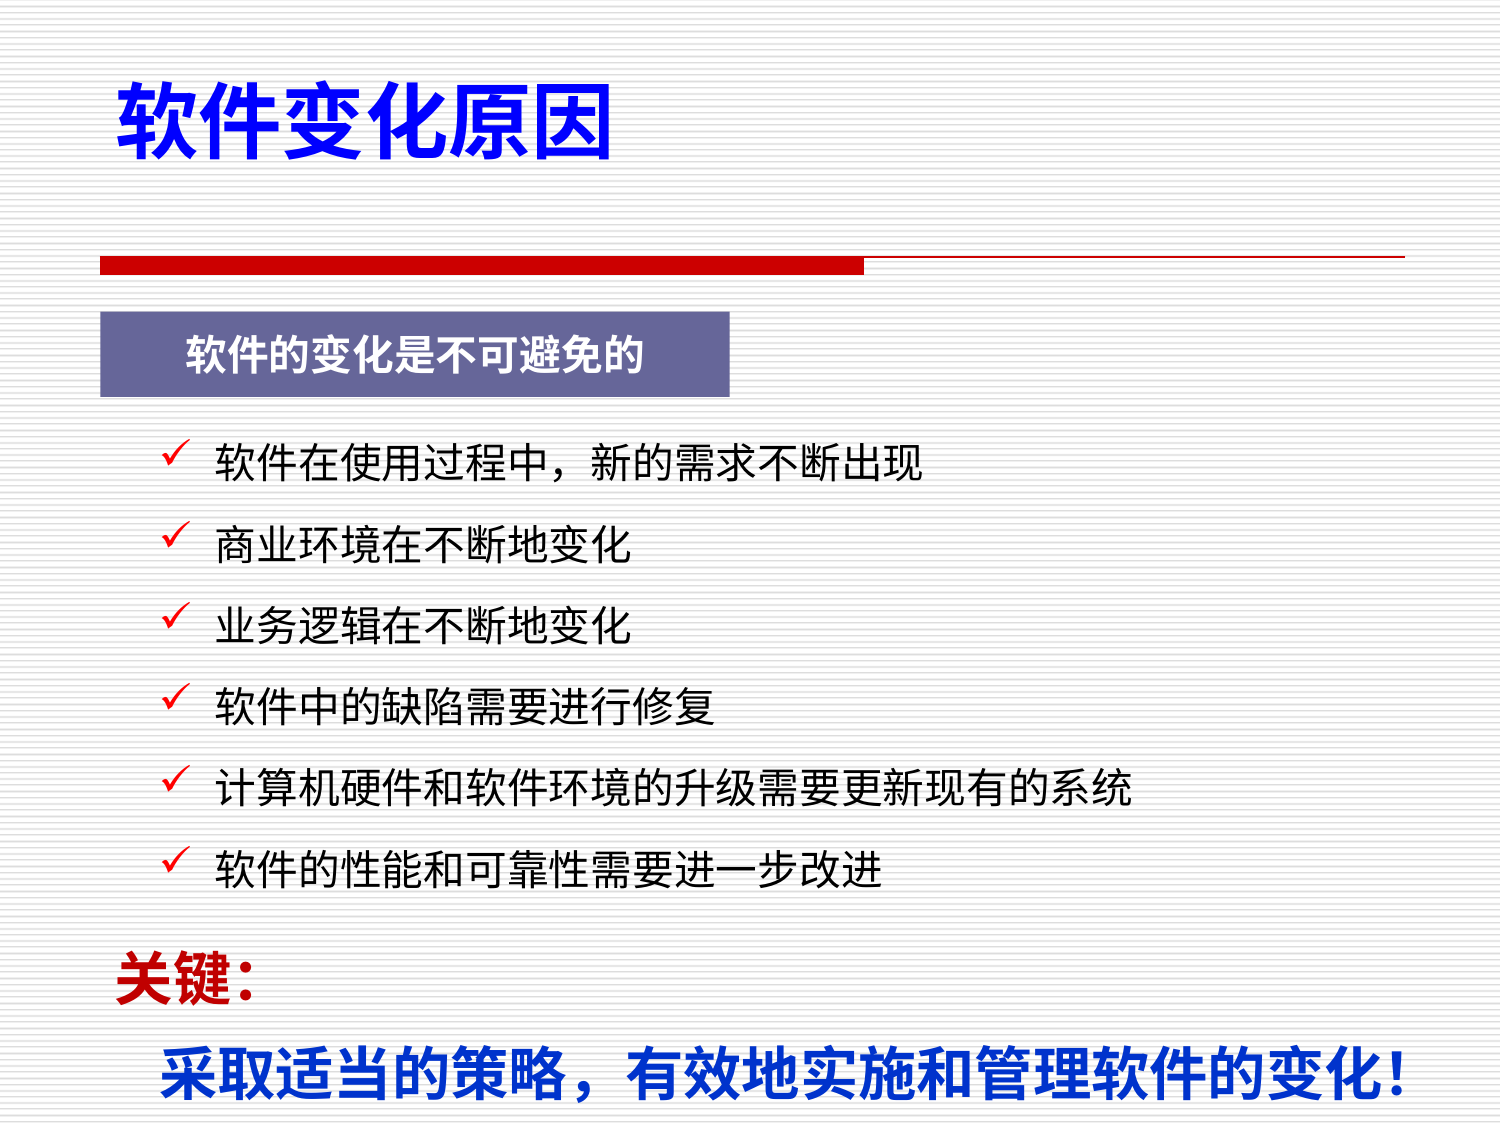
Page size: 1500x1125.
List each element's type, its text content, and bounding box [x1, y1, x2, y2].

text_box 软件的变化是不可避免的 [100, 311, 730, 397]
text_box 软件在使用过程中，新的需求不断出现 商业环境在不断地变化 业务逻辑在不断地变化 软件中的缺陷需要进行修复 计算机硬件和软件环境的升级需要更新现有的系统 软件的性能和可靠性需要进一步改进 [143, 429, 1253, 901]
picture [0, 0, 1500, 1125]
text_box 软件变化原因 [100, 61, 928, 172]
text_box 关键： 采取适当的策略，有效地实施和管理软件的变化！ [100, 934, 1500, 1115]
